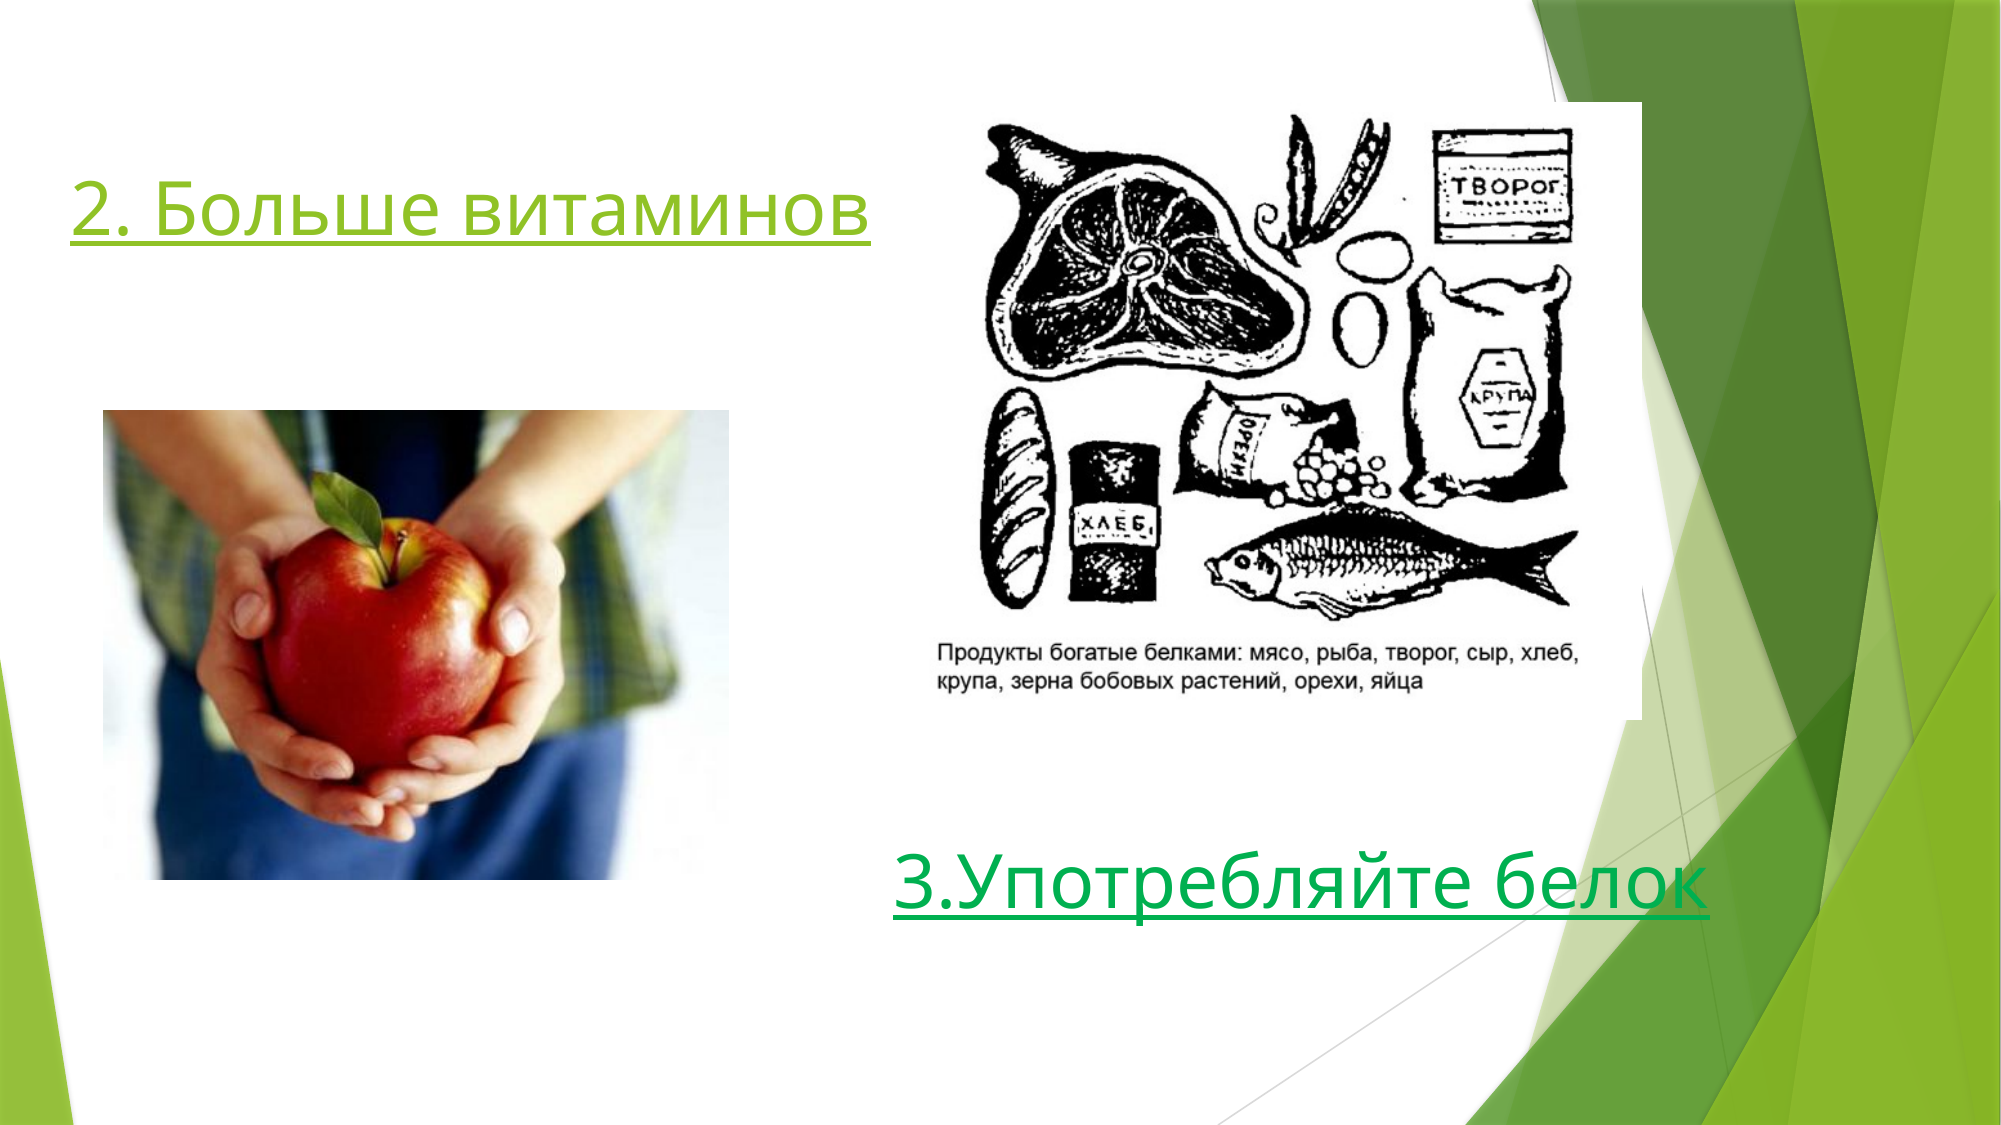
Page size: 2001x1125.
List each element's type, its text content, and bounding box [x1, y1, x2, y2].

title 2. Больше витаминов [55, 153, 894, 370]
picture [103, 410, 730, 880]
picture [898, 101, 1642, 720]
text_box 3.Употребляйте белок [878, 826, 1725, 932]
